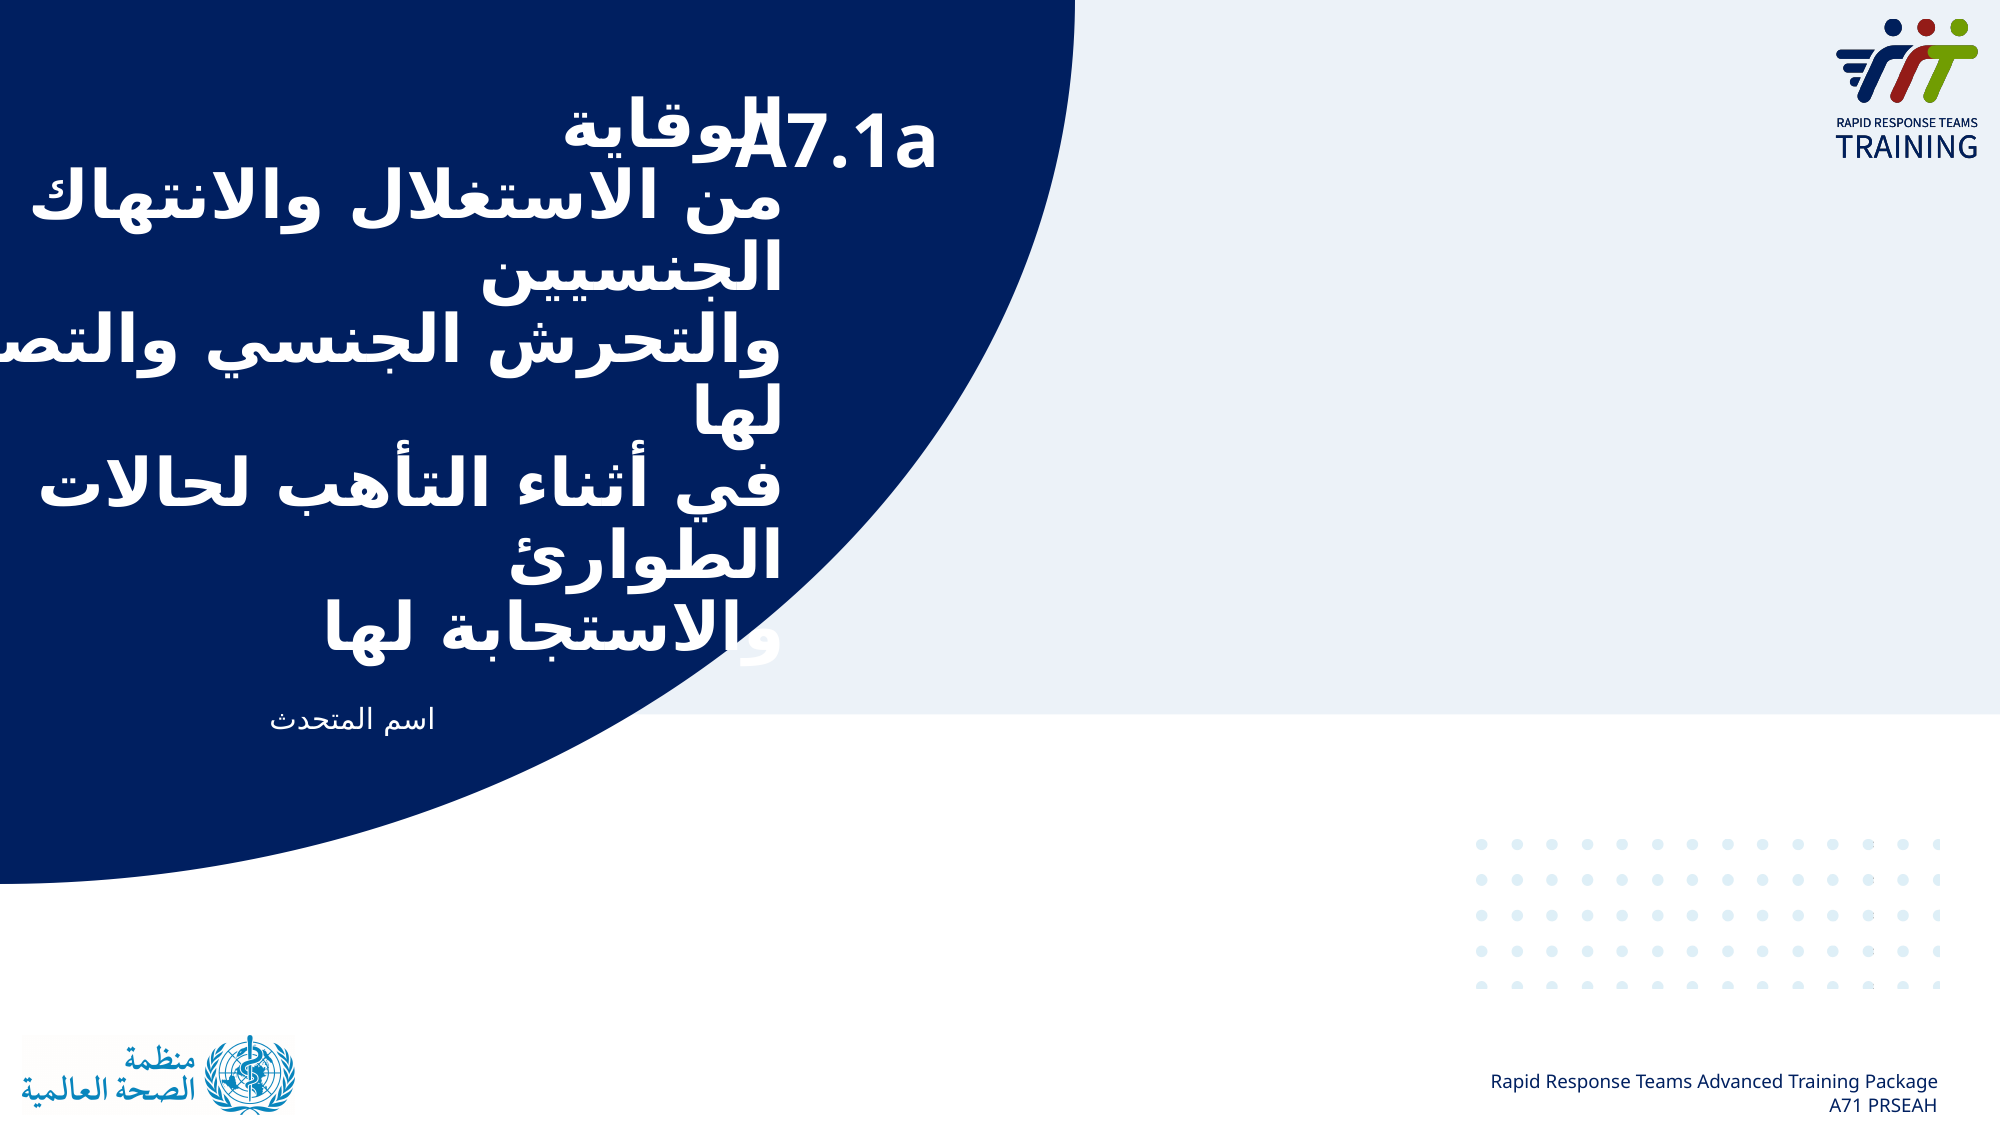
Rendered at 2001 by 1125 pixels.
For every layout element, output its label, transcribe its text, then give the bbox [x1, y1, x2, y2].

picture [252, 1050, 258, 1059]
picture [1476, 839, 1940, 989]
picture [1835, 19, 1978, 167]
picture [0, 0, 1075, 884]
slide_number 1 [1882, 1037, 1916, 1092]
picture [22, 1035, 295, 1115]
text_box A7.1a [0, 85, 947, 190]
text_box اسم المتحدث [60, 692, 443, 743]
title الوقاية من الاستغلال والانتهاك الجنسيين والتحرش الجنسي والتصدي لها في أثناء التأهب لحالات الطوارئ والاستجابة لها [0, 190, 794, 617]
